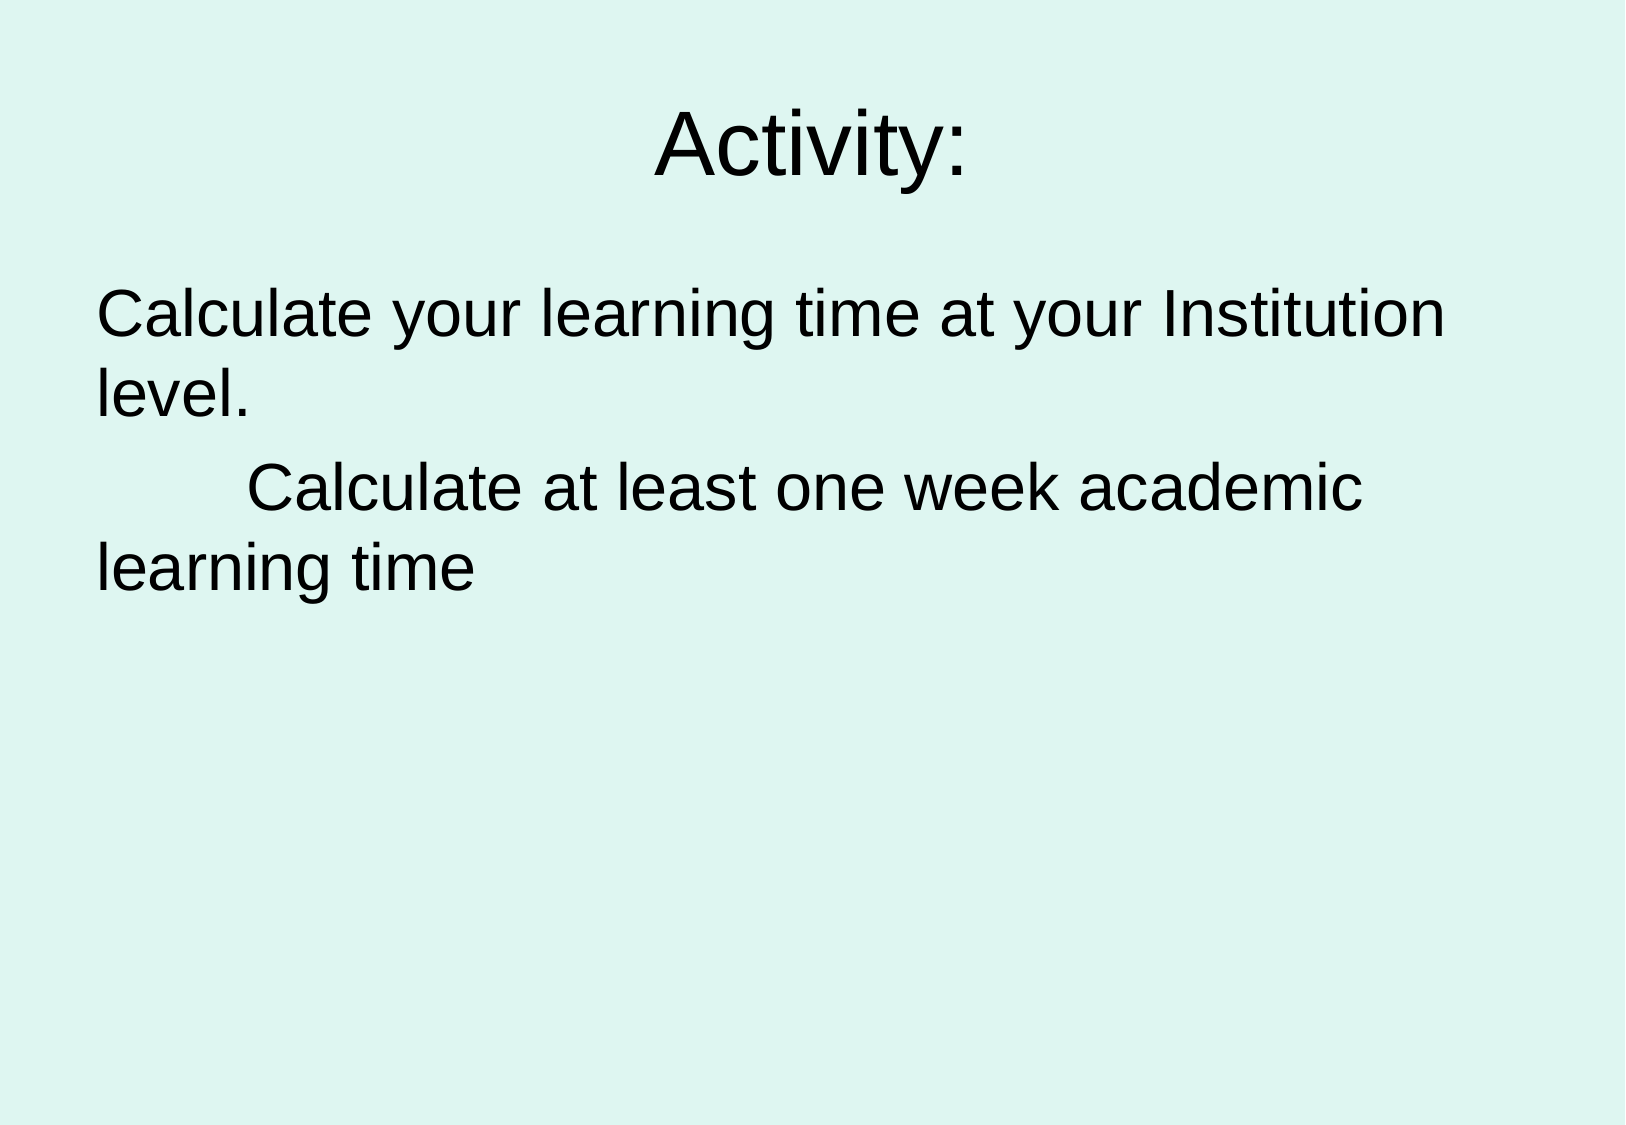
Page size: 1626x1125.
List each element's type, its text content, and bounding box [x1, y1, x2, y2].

list Calculate your learning time at your Institution level. Calculate at least one week academic learning time [81, 262, 1544, 1005]
title Activity: [81, 45, 1544, 233]
